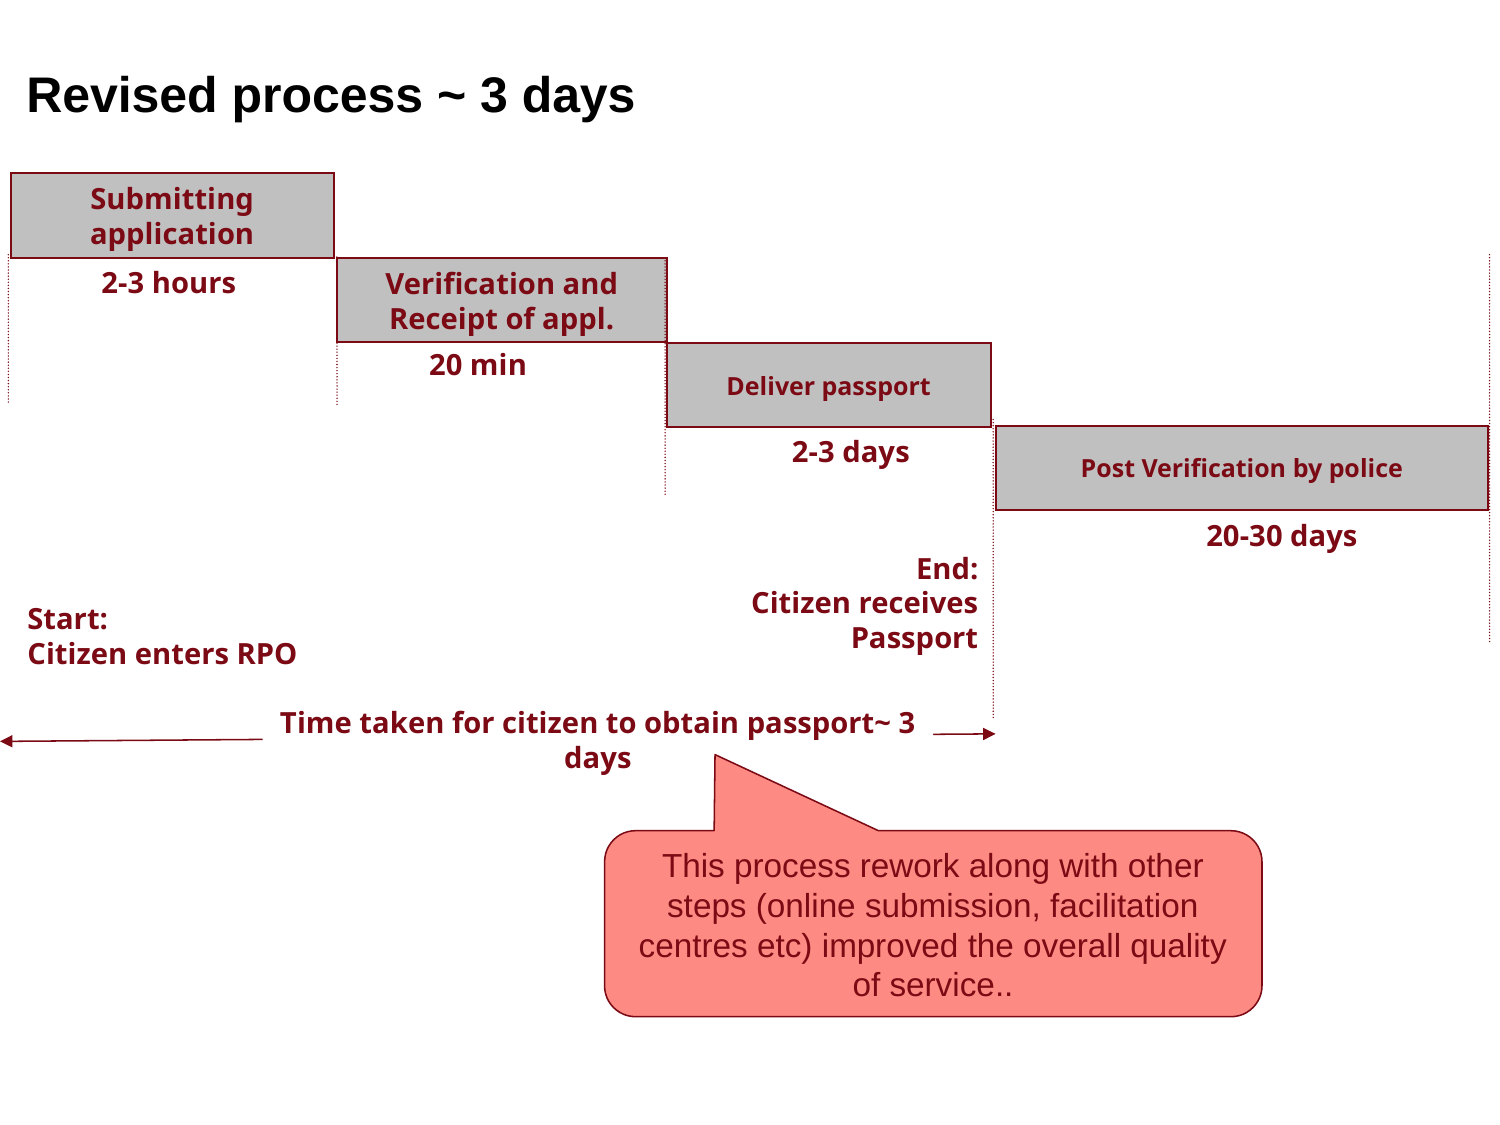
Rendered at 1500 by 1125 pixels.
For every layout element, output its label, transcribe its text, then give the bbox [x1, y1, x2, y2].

text_box Start: Citizen enters RPO [12, 585, 313, 686]
text_box [934, 727, 996, 741]
text_box End: Citizen receives Passport [693, 552, 994, 653]
text_box Submitting application [10, 173, 334, 258]
title Revised process ~ 3 days [26, 62, 1472, 143]
text_box Verification and Receipt of appl. [336, 257, 667, 343]
text_box Deliver passport [666, 342, 991, 428]
text_box 20 min [384, 346, 572, 382]
text_box 20-30 days [1153, 517, 1411, 553]
text_box 2-3 days [733, 433, 968, 468]
text_box Time taken for citizen to obtain passport~ 3 days [262, 719, 934, 761]
text_box [0, 735, 262, 748]
text_box Post Verification by police [995, 425, 1489, 511]
text_box This process rework along with other steps (online submission, facilitation centres etc) improved the overall quality of service.. [604, 754, 1263, 1017]
text_box 2-3 hours [75, 264, 263, 300]
